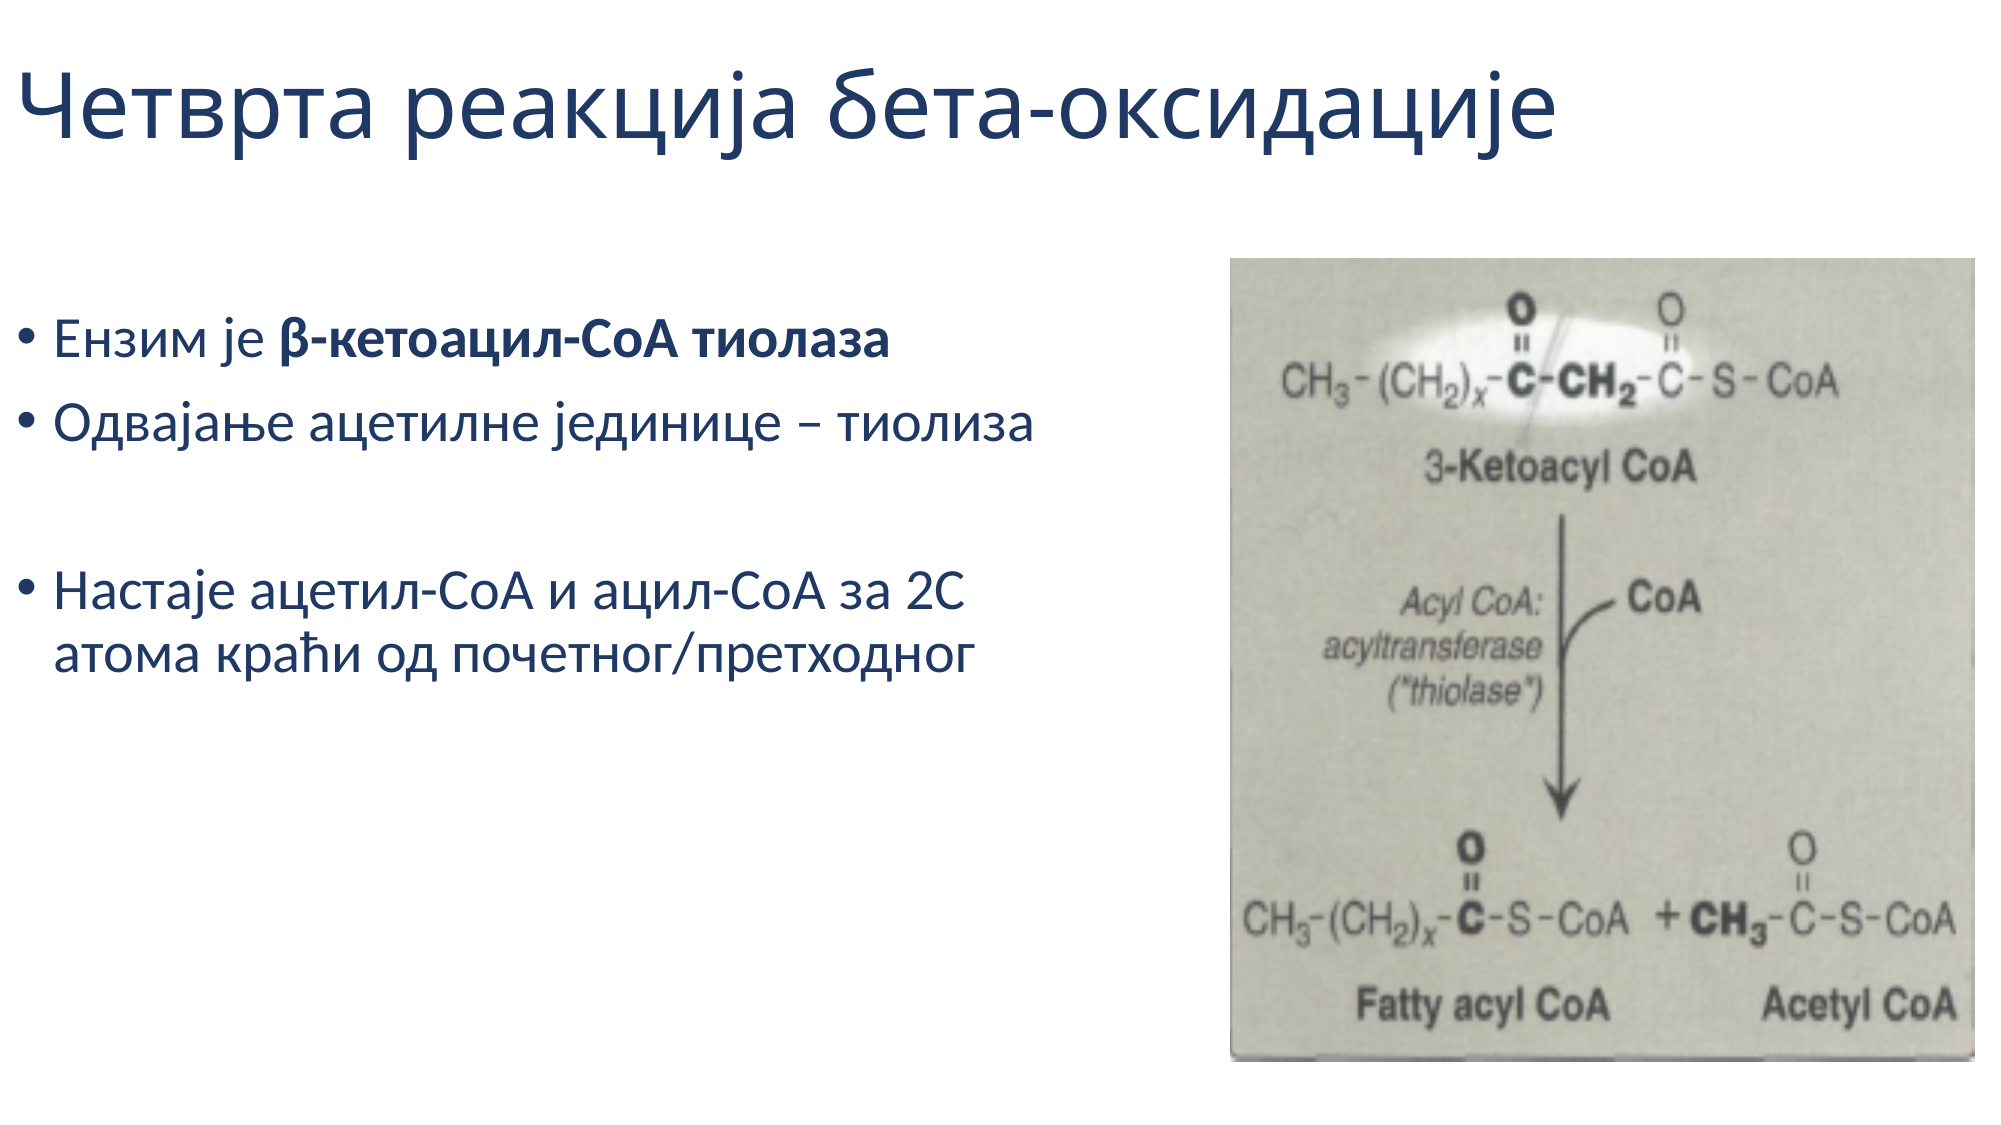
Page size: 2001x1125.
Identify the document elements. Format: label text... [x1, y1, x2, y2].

list Ензим је β-кетоацил-CoA тиолаза Одвајање ацетилне јединице – тиолиза Настаје ацетил-СоА и ацил-СоА за 2С атома краћи од почетног/претходног [1, 299, 1077, 1103]
title Четврта реакција бета-оксидације [0, 0, 1725, 218]
picture [1230, 258, 1975, 1062]
